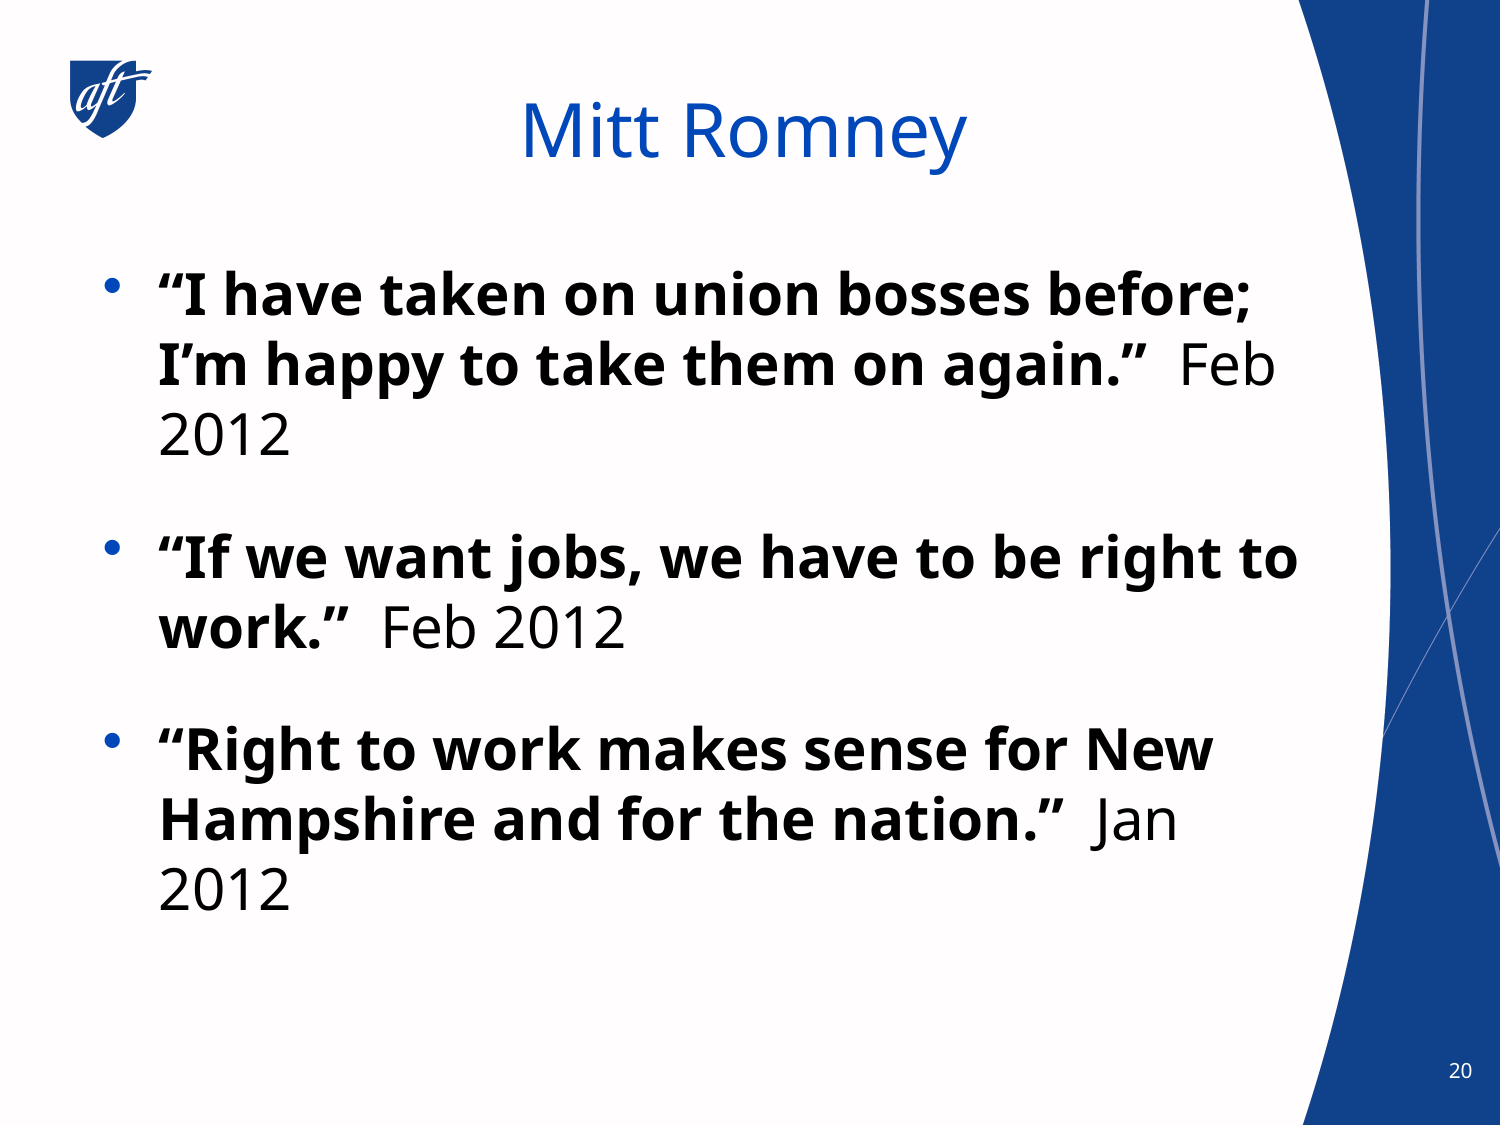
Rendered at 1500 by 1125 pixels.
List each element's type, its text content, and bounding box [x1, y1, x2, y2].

title Mitt Romney [187, 74, 1301, 201]
slide_number 20 [1174, 1049, 1488, 1101]
list “I have taken on union bosses before; I’m happy to take them on again.” Feb 2012 “If we want jobs, we have to be right to work.” Feb 2012 “Right to work makes sense for New Hampshire and for the nation.” Jan 2012 [87, 249, 1338, 963]
picture [0, 0, 1500, 1125]
